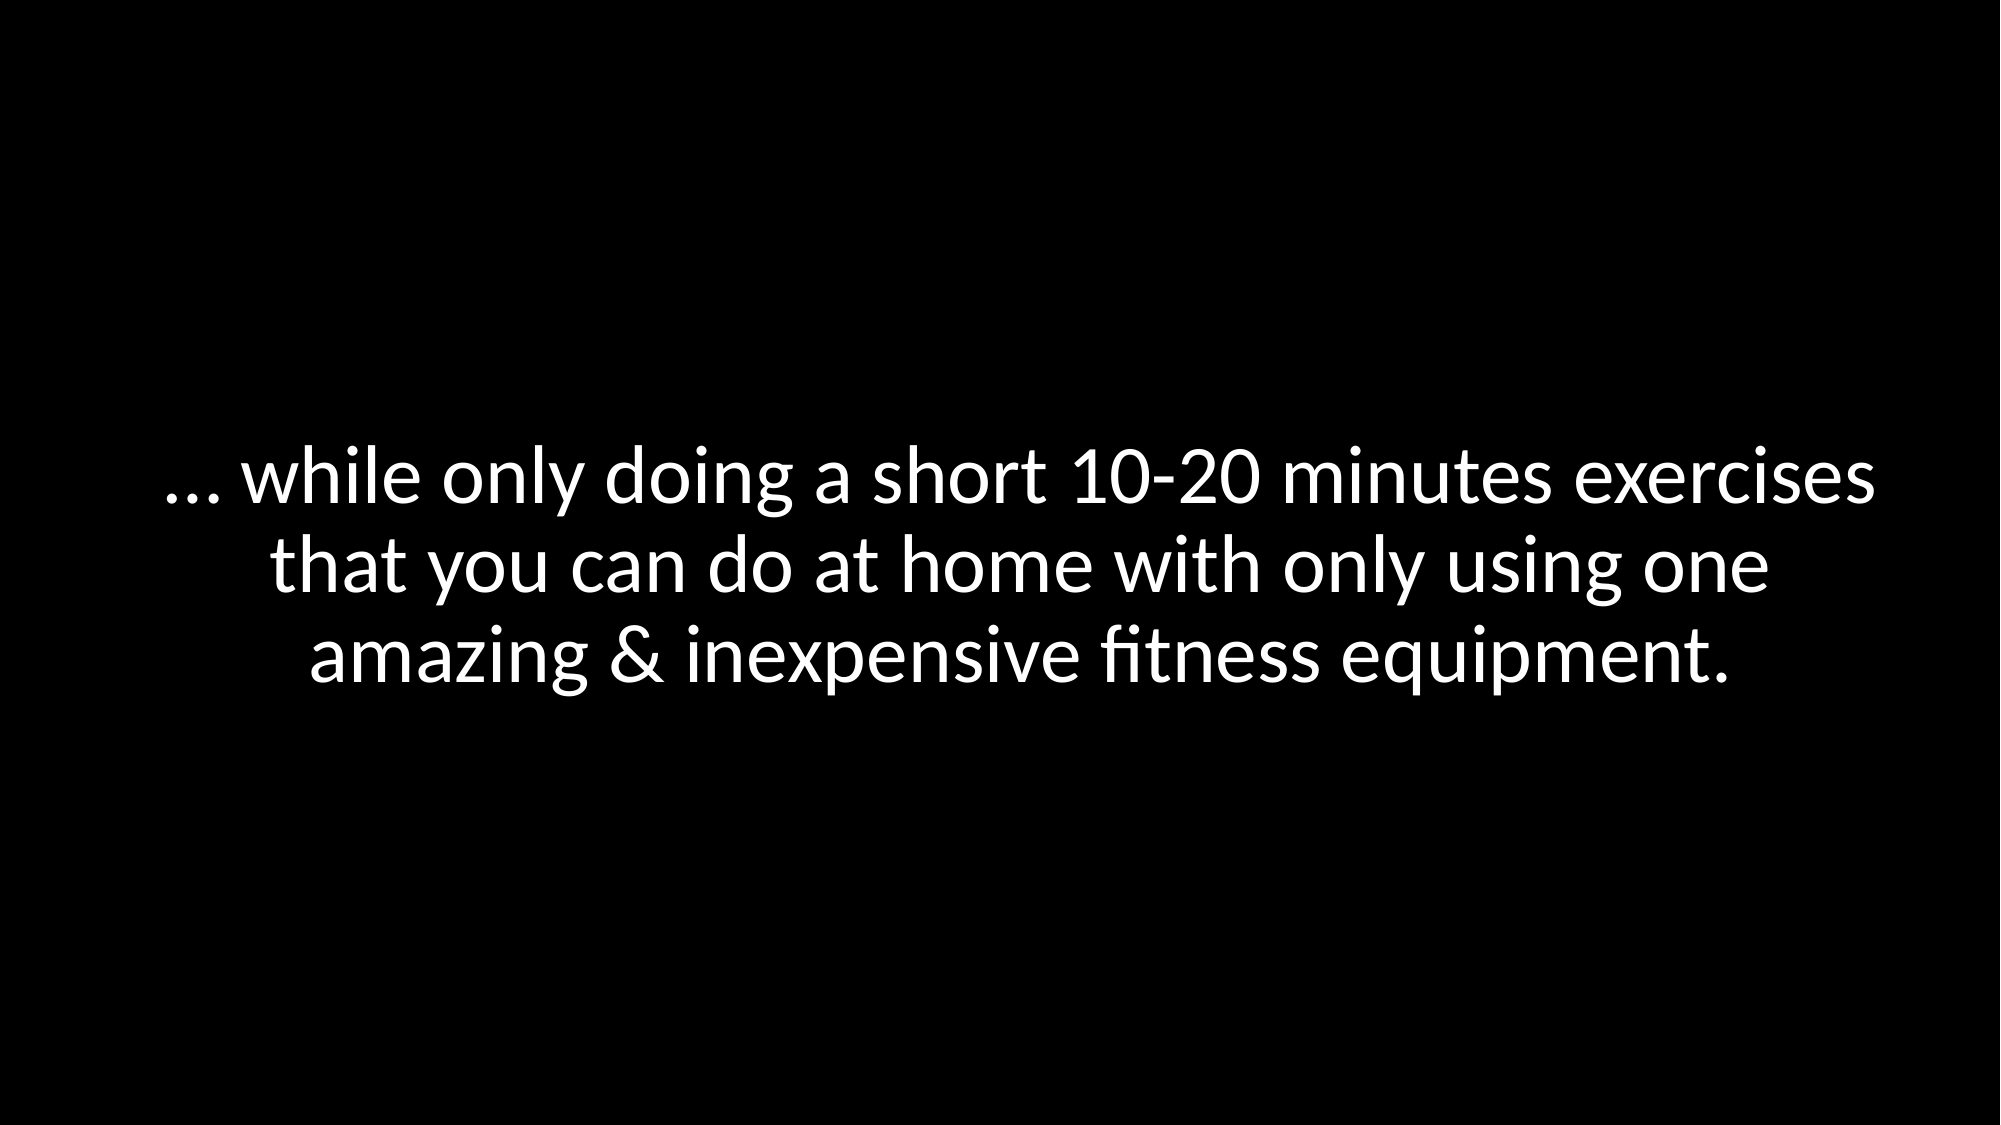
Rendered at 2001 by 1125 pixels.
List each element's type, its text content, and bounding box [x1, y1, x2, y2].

list … while only doing a short 10-20 minutes exercises that you can do at home with only using one amazing & inexpensive fitness equipment. [141, 423, 1901, 781]
